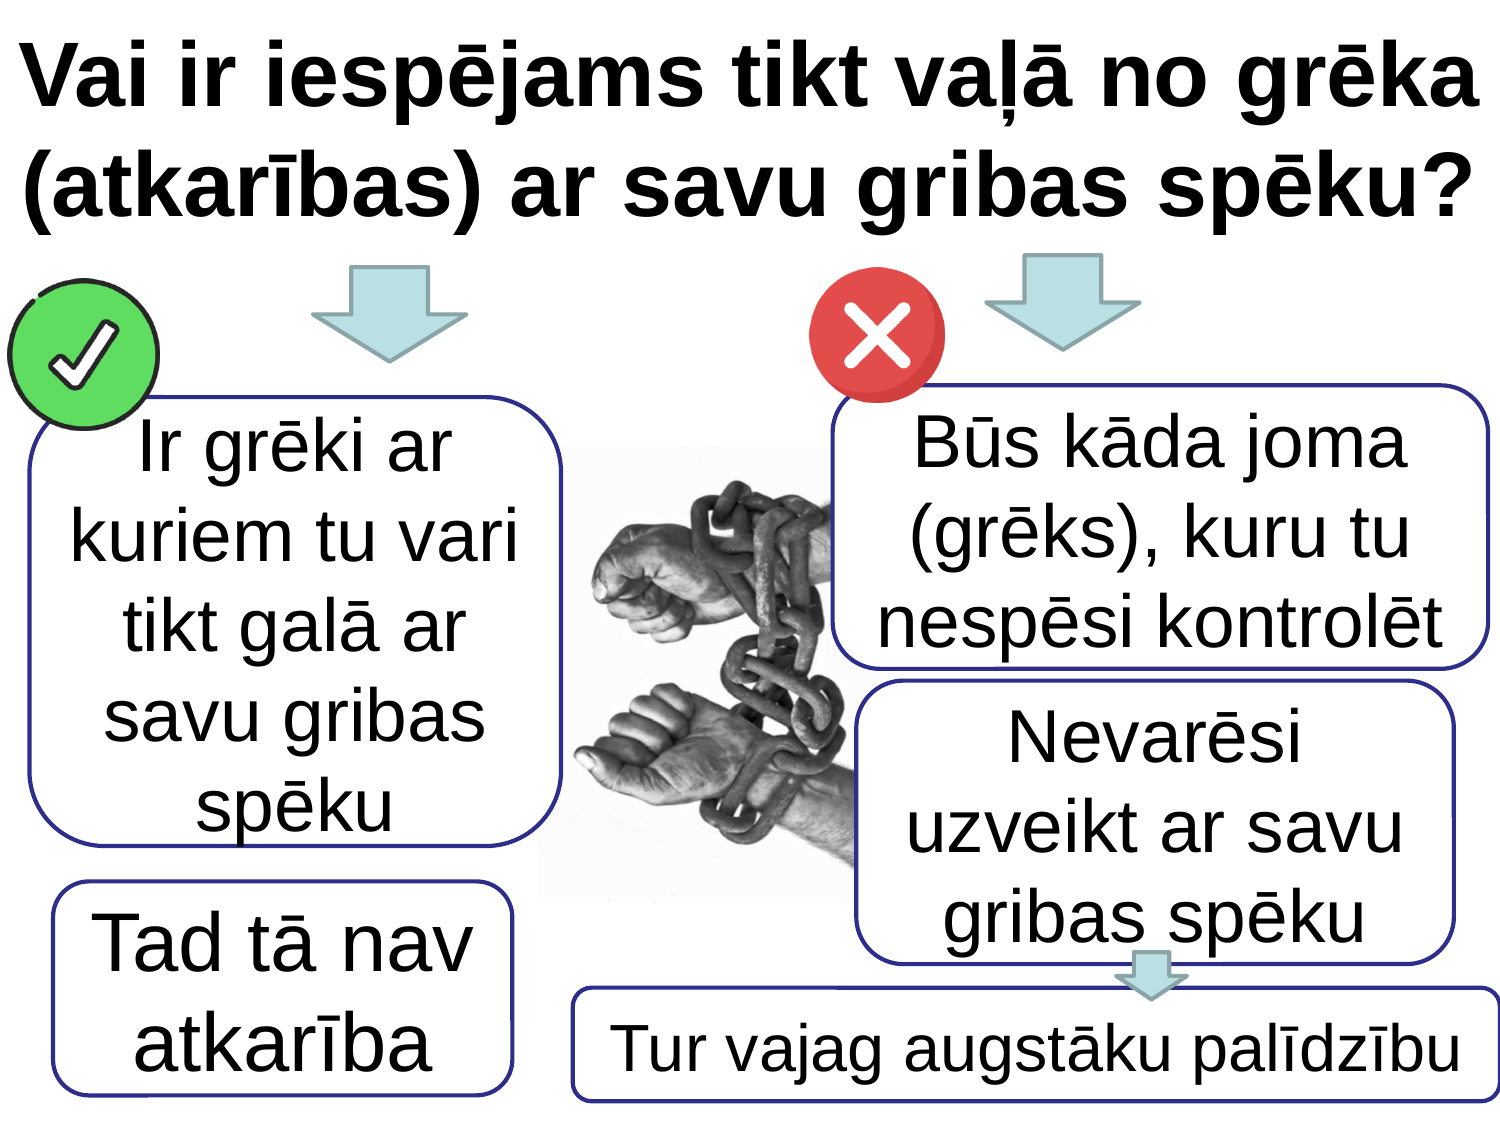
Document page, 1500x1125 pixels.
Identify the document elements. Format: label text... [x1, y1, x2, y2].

picture [479, 445, 938, 902]
text_box Nevarēsi uzveikt ar savu gribas spēku [854, 678, 1456, 967]
text_box [984, 253, 1142, 352]
text_box Būs kāda joma (grēks), kuru tu nespēsi kontrolēt [830, 383, 1491, 671]
text_box [1114, 950, 1190, 1002]
text_box Tad tā nav atkarība [50, 879, 515, 1098]
text_box Tur vajag augstāku palīdzību [570, 985, 1500, 1104]
title Vai ir iespējams tikt vaļā no grēka (atkarības) ar savu gribas spēku? [0, 54, 1500, 195]
text_box [310, 265, 469, 364]
picture [7, 278, 160, 432]
picture [808, 266, 946, 404]
text_box Ir grēki ar kuriem tu vari tikt galā ar savu gribas spēku [27, 395, 564, 849]
